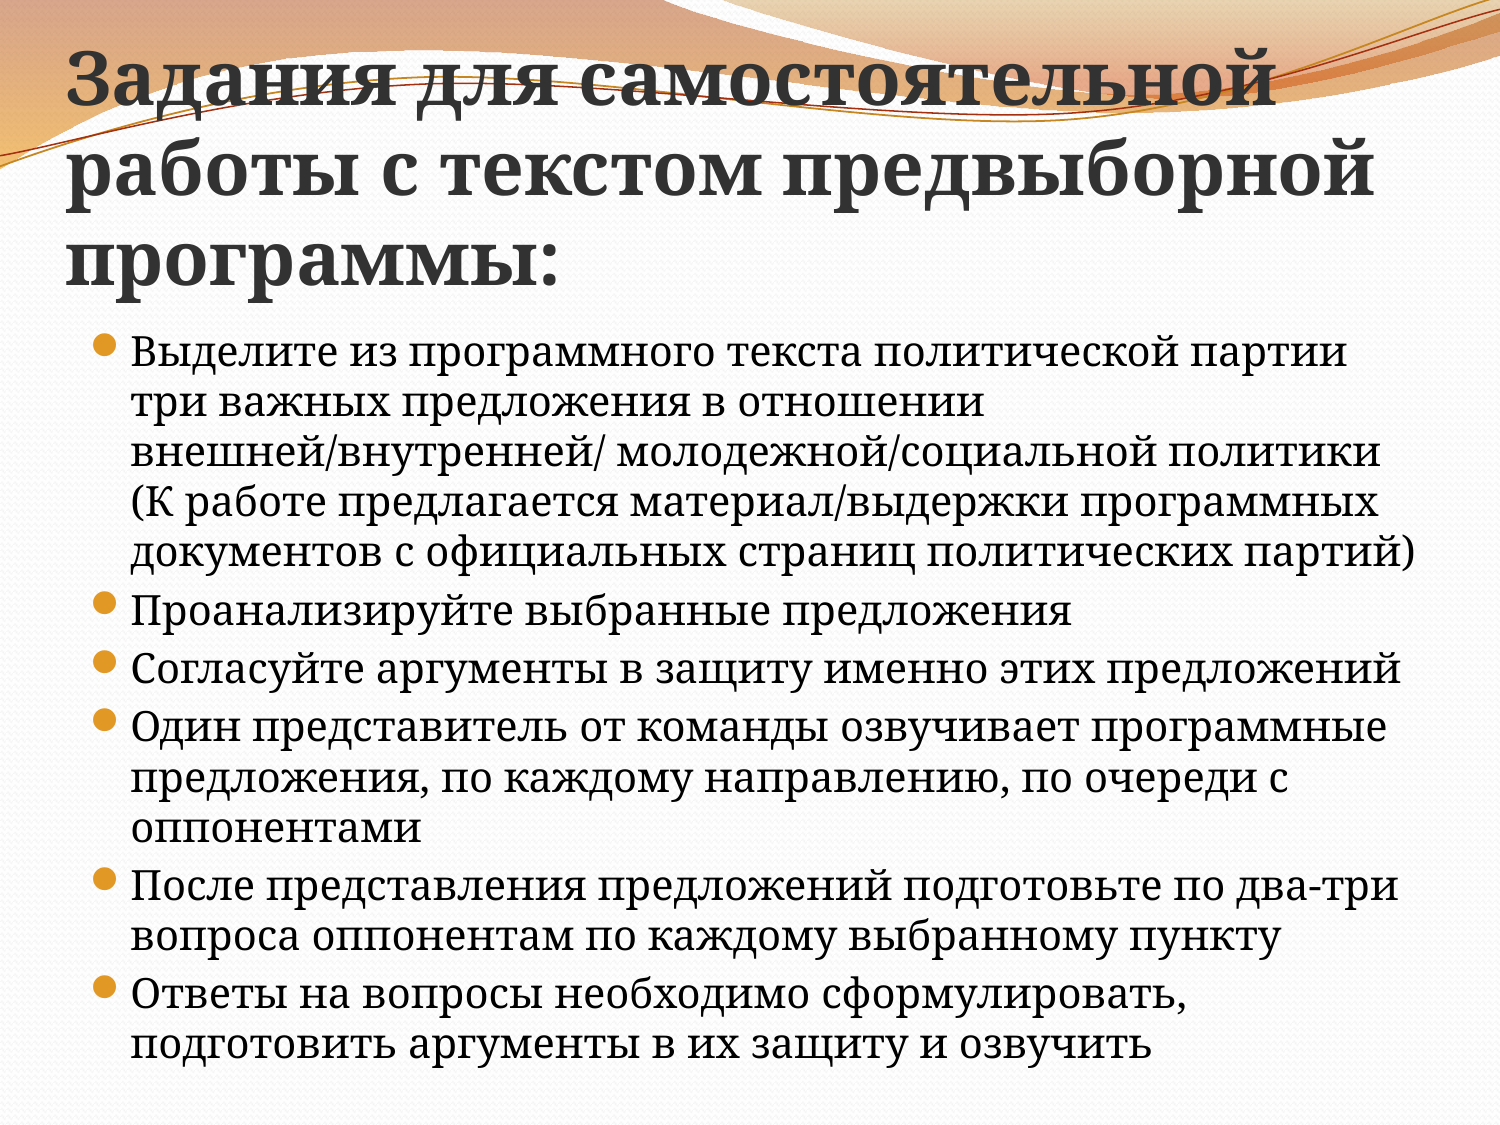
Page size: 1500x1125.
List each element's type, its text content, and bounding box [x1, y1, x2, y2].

title Задания для самостоятельной работы с текстом предвыборной программы: [64, 137, 1500, 301]
list Выделите из программного текста политической партии три важных предложения в отношении внешней/внутренней/ молодежной/социальной политики (К работе предлагается материал/выдержки программных документов с официальных страниц политических партий) Проанализируйте выбранные предложения Согласуйте аргументы в защиту именно этих предложений Один представитель от команды озвучивает программные предложения, по каждому направлению, по очереди с оппонентами После представления предложений подготовьте по два-три вопроса оппонентам по каждому выбранному пункту Ответы на вопросы необходимо сформулировать, подготовить аргументы в их защиту и озвучить [75, 317, 1447, 1125]
